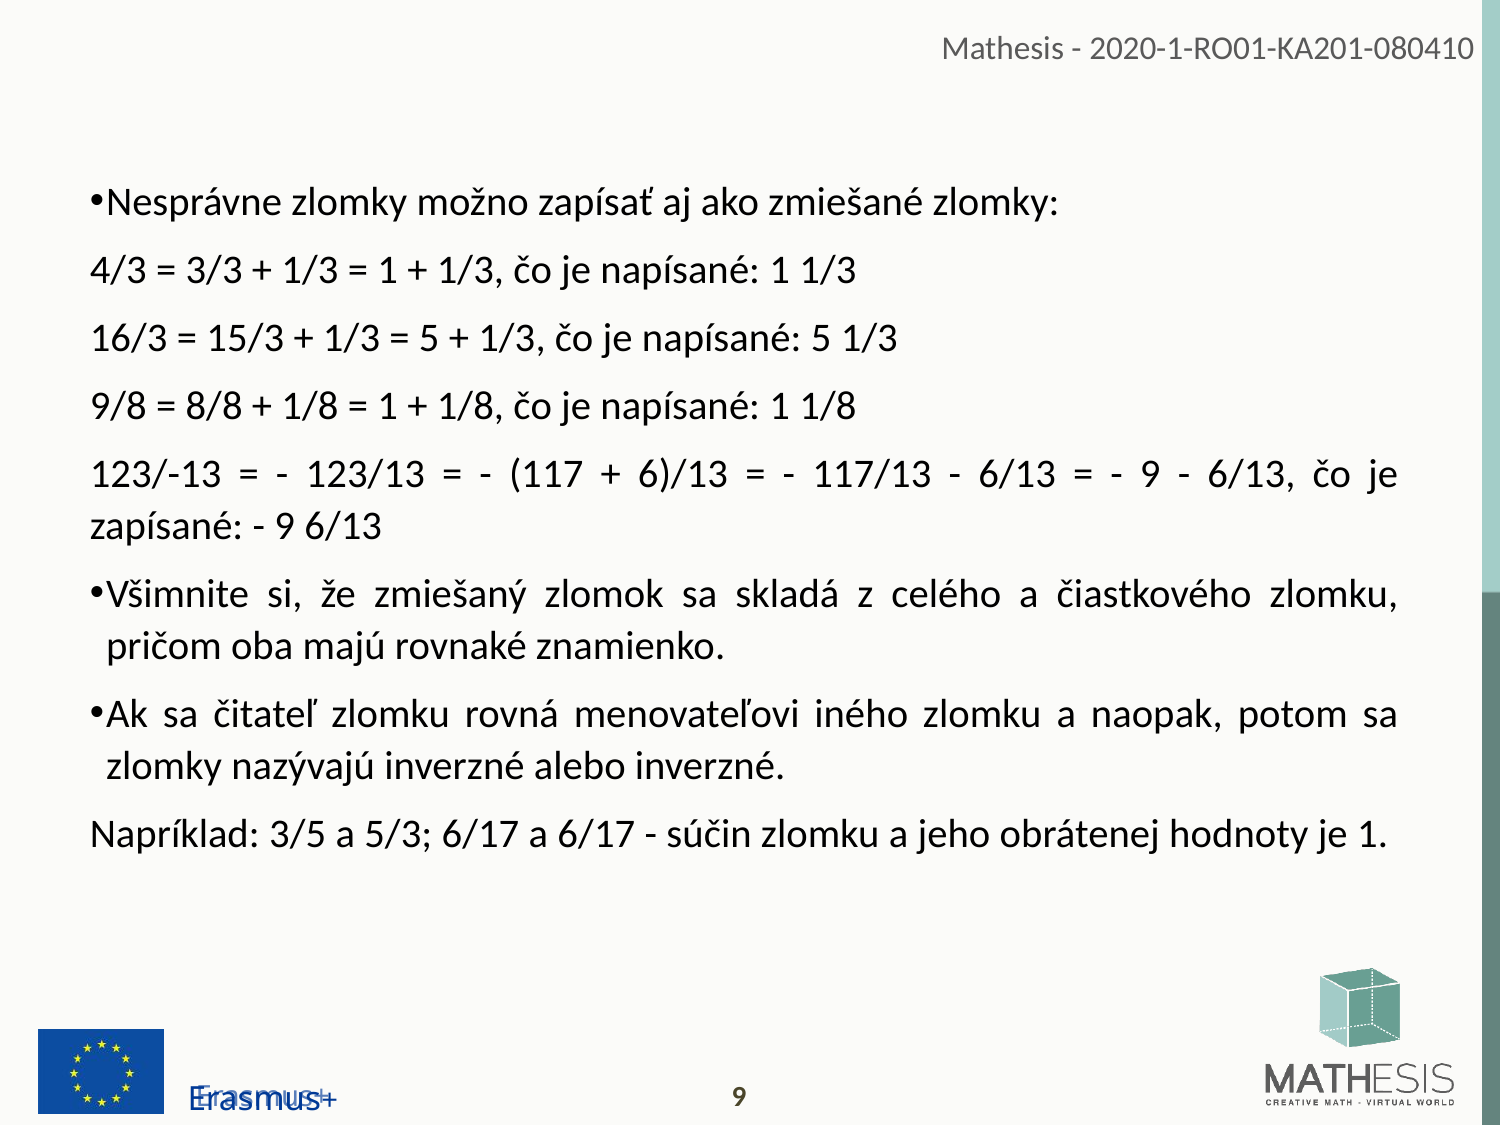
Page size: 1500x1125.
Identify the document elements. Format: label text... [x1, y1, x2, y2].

list Nesprávne zlomky možno zapísať aj ako zmiešané zlomky: 4/3 = 3/3 + 1/3 = 1 + 1/3, čo je napísané: 1 1/3 16/3 = 15/3 + 1/3 = 5 + 1/3, čo je napísané: 5 1/3 9/8 = 8/8 + 1/8 = 1 + 1/8, čo je napísané: 1 1/8 123/-13 = - 123/13 = - (117 + 6)/13 = - 117/13 - 6/13 = - 9 - 6/13, čo je zapísané: - 9 6/13 Všimnite si, že zmiešaný zlomok sa skladá z celého a čiastkového zlomku, pričom oba majú rovnaké znamienko. Ak sa čitateľ zlomku rovná menovateľovi iného zlomku a naopak, potom sa zlomky nazývajú inverzné alebo inverzné. Napríklad: 3/5 a 5/3; 6/17 a 6/17 - súčin zlomku a jeho obrátenej hodnoty je 1. [75, 164, 1425, 907]
picture [38, 1029, 164, 1114]
